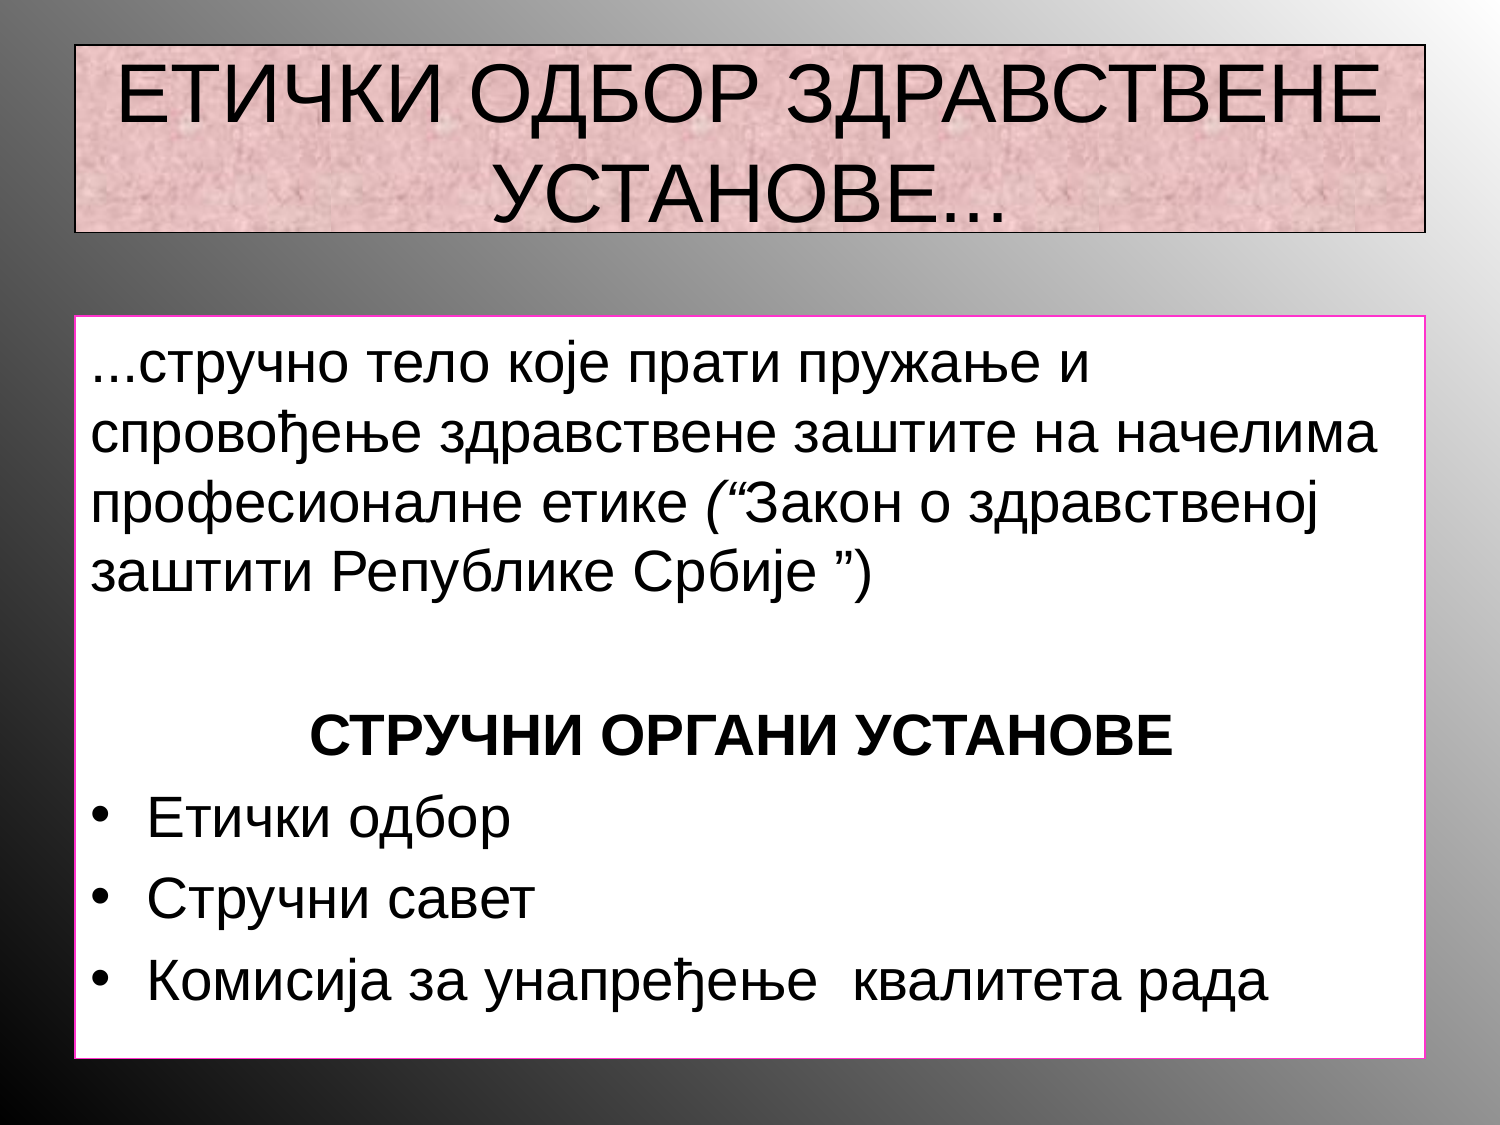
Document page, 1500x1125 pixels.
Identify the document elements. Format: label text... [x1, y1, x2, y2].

title ЕТИЧКИ ОДБОР ЗДРАВСТВЕНЕ УСТАНОВЕ... [74, 44, 1426, 233]
list ...стручно тело које прати пружање и спровођење здравствене заштите на начелима професионалне етике (“Закон о здравственој заштити Републике Србије ”) СТРУЧНИ ОРГАНИ УСТАНОВЕ Етички одбор Стручни савет Комисија за унапређење квалитета рада [74, 315, 1426, 1059]
